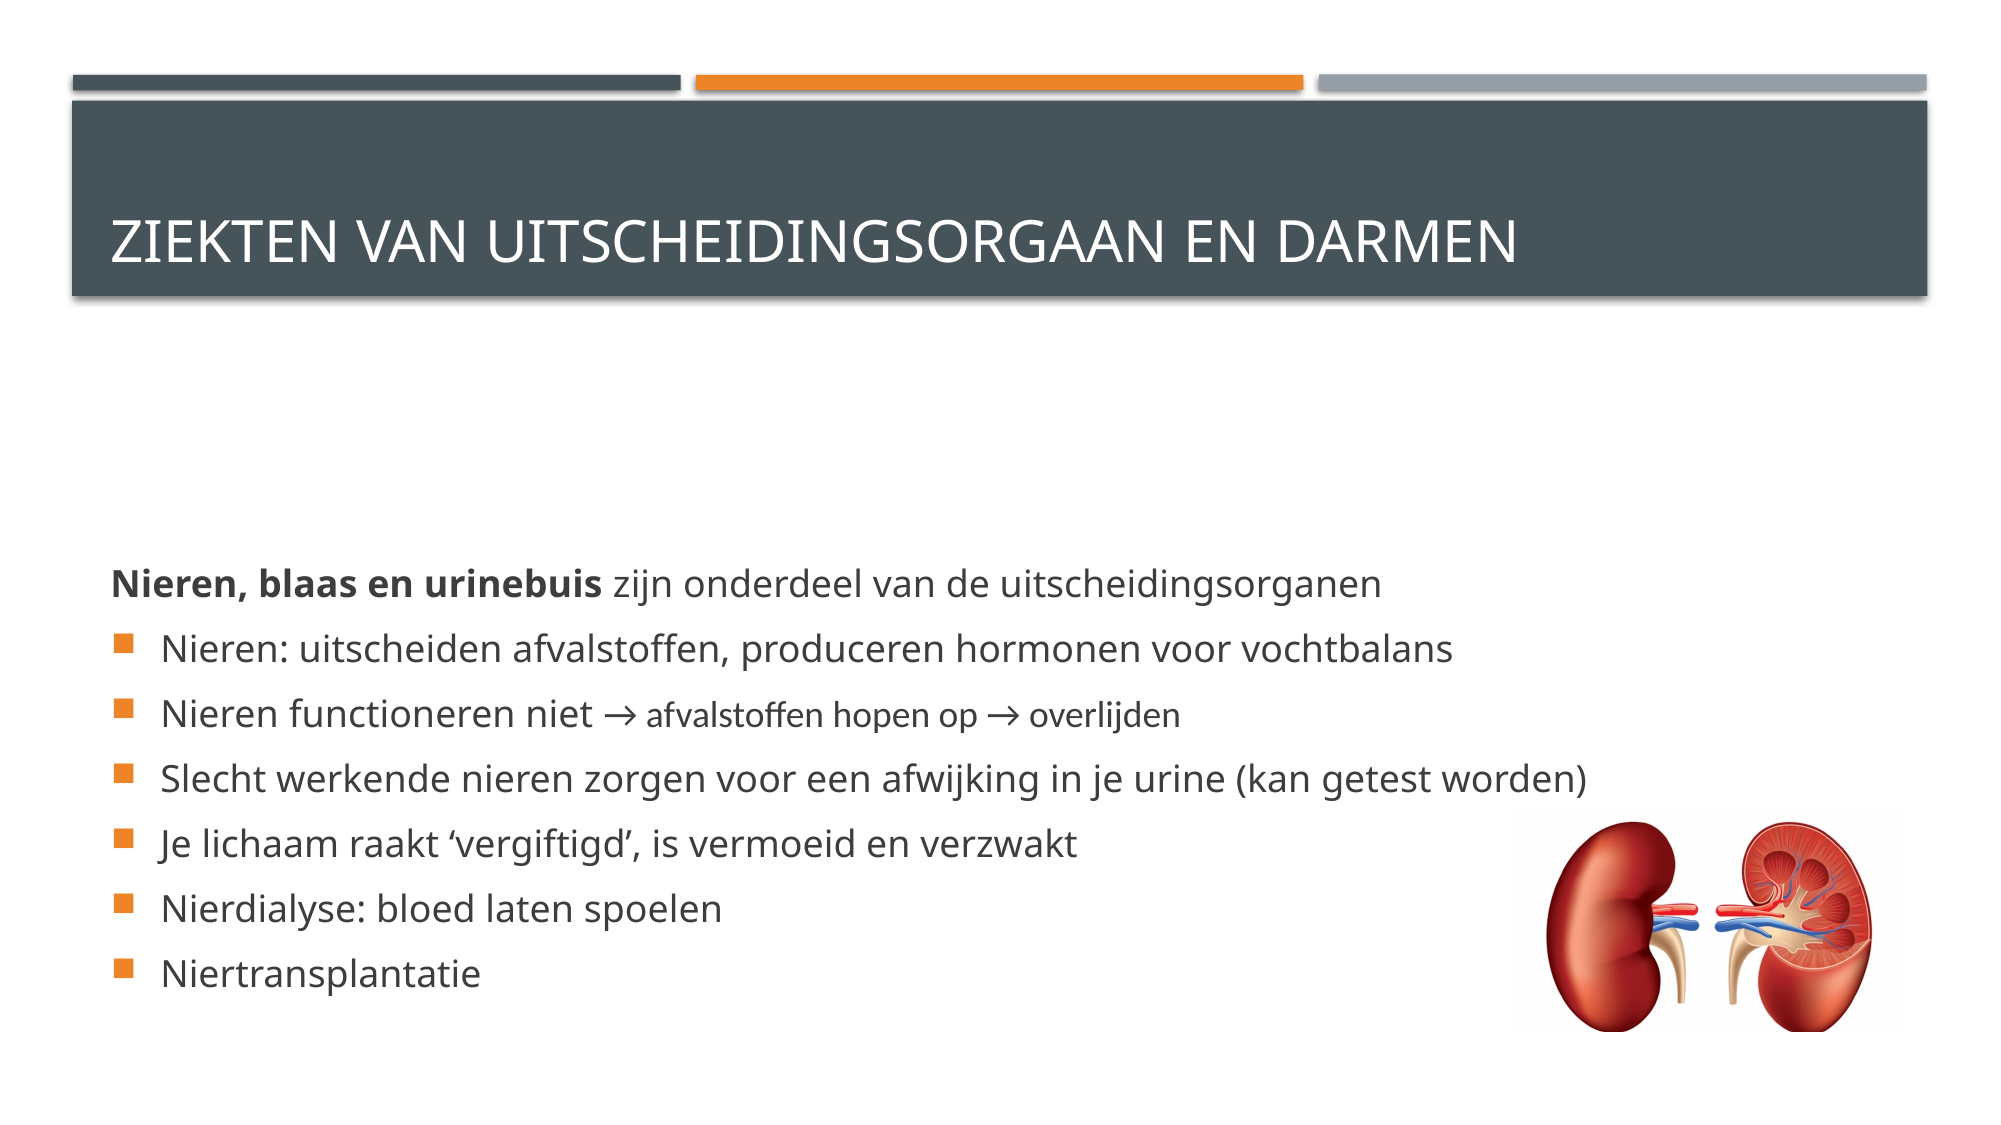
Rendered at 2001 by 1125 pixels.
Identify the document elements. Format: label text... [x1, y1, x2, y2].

list Nieren, blaas en urinebuis zijn onderdeel van de uitscheidingsorganen Nieren: uitscheiden afvalstoffen, produceren hormonen voor vochtbalans Nieren functioneren niet → afvalstoffen hopen op → overlijden Slecht werkende nieren zorgen voor een afwijking in je urine (kan getest worden) Je lichaam raakt ‘vergiftigd’, is vermoeid en verzwakt Nierdialyse: bloed laten spoelen Niertransplantatie [95, 357, 1905, 1075]
picture [1510, 809, 1906, 1032]
title Ziekten van uitscheidingsorgaan en darmen [95, 115, 1905, 282]
